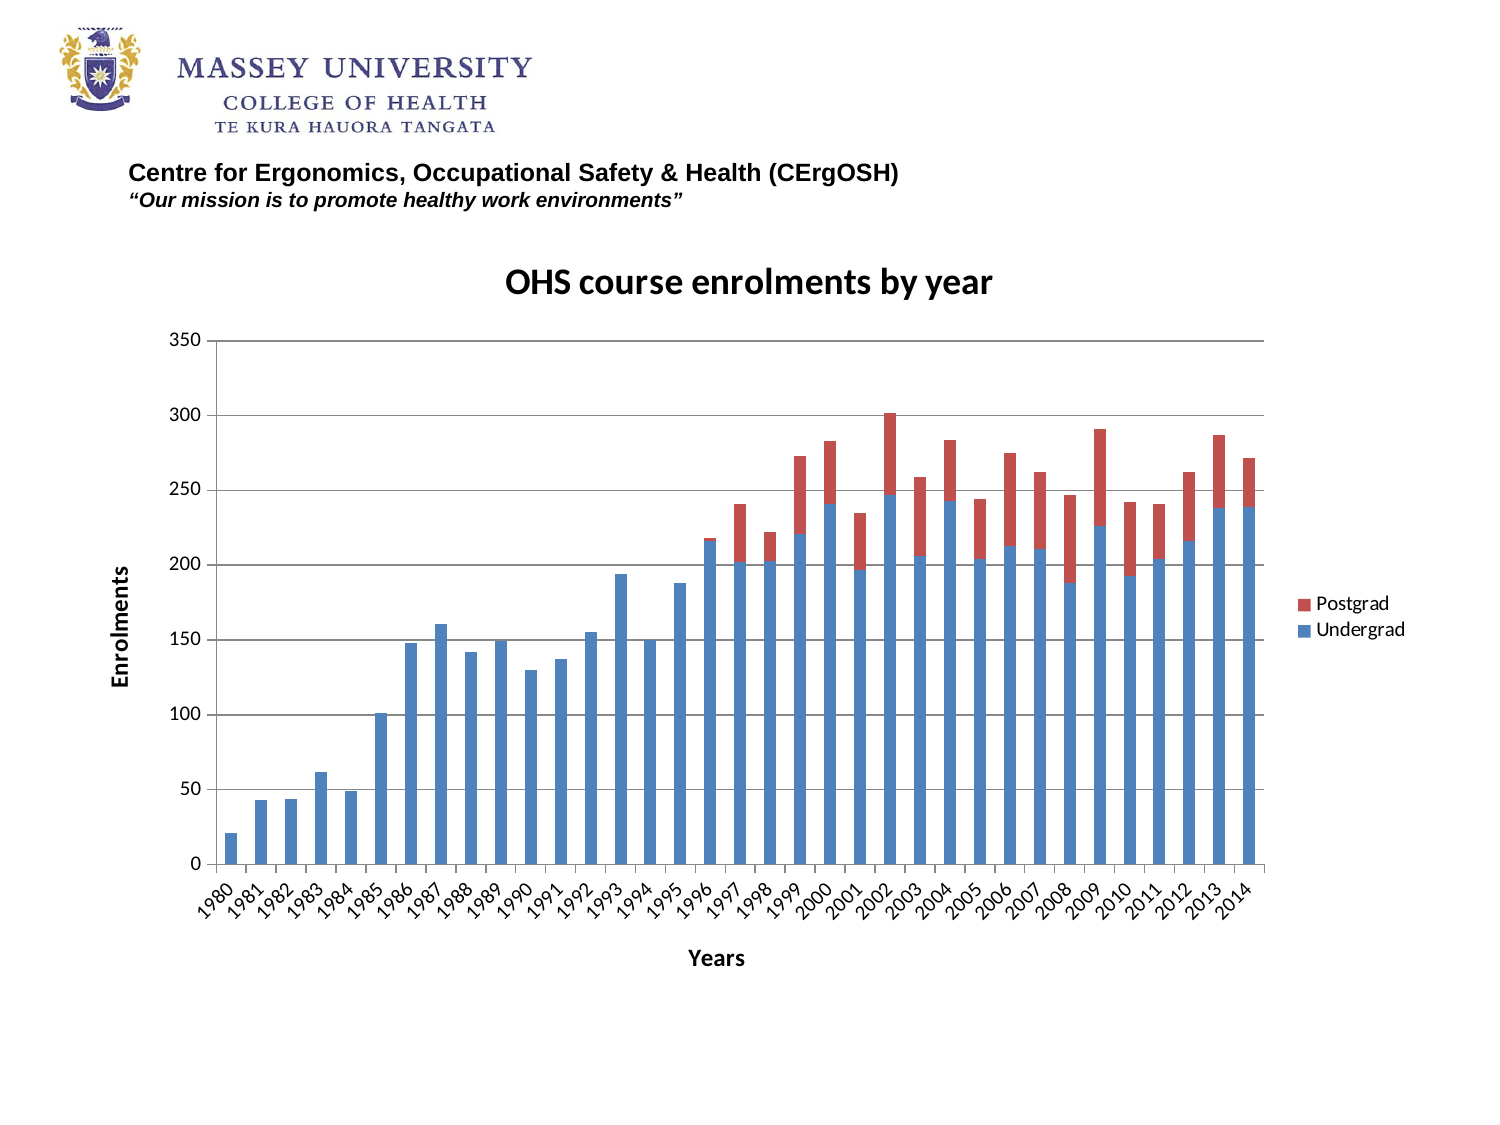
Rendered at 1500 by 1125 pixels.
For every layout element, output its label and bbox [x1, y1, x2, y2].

chart [74, 231, 1426, 1006]
title [75, 174, 1425, 231]
